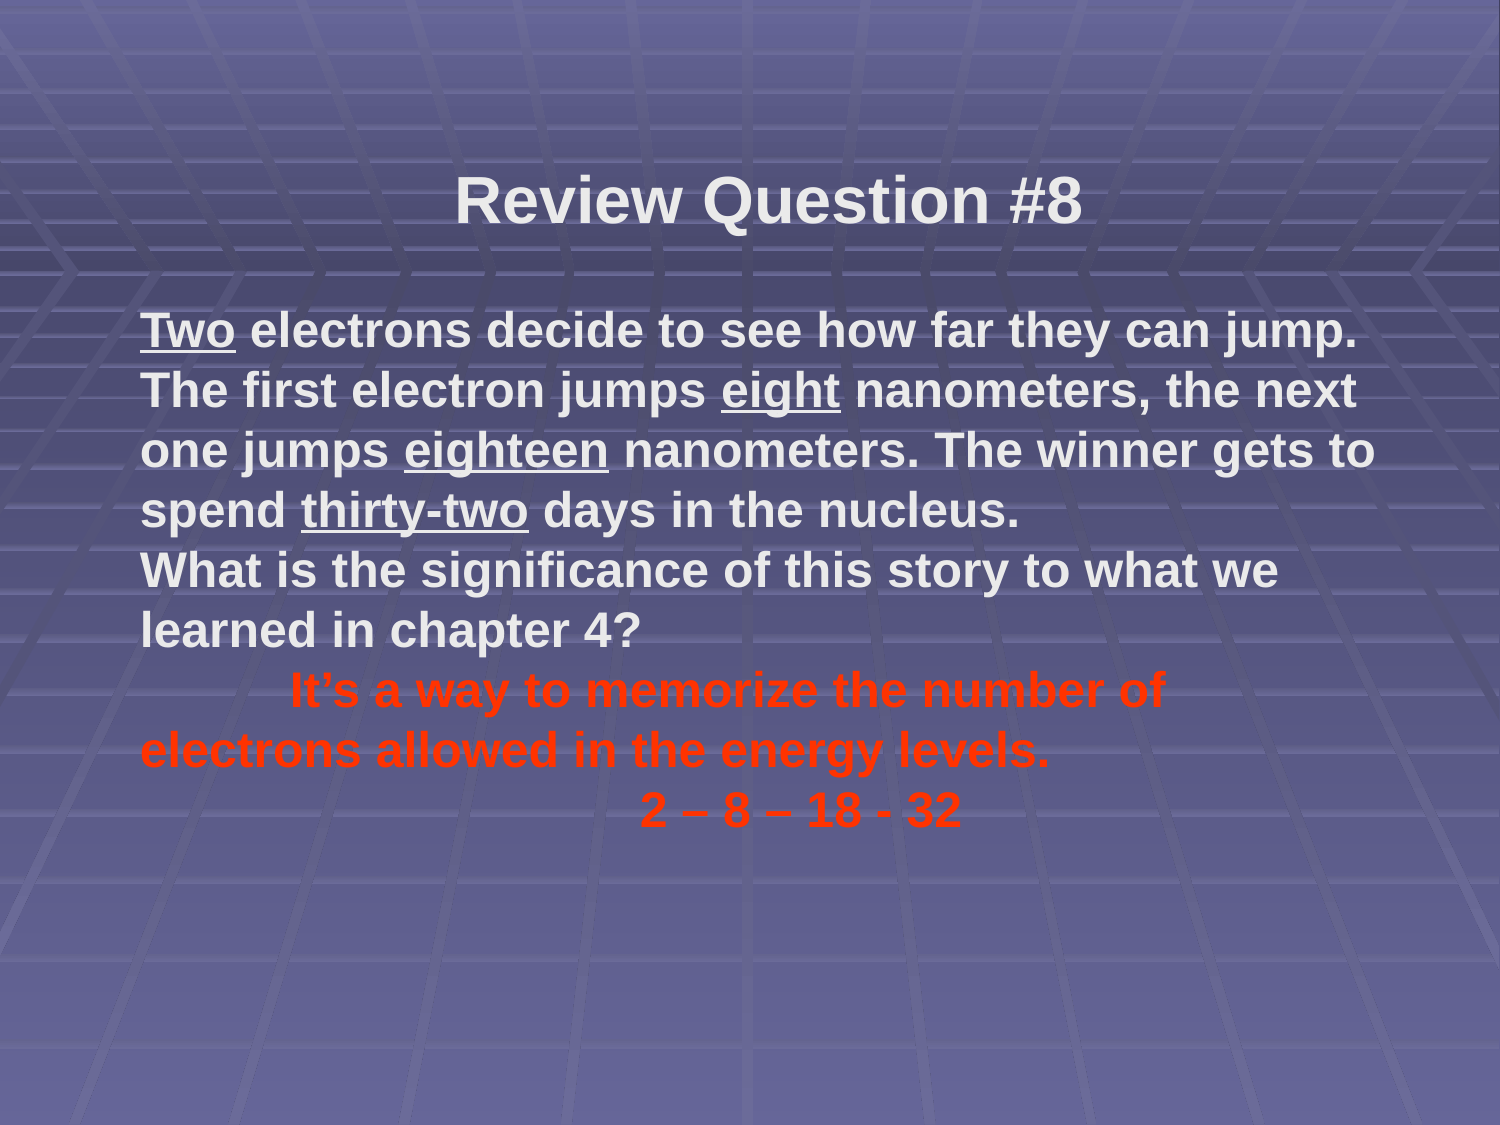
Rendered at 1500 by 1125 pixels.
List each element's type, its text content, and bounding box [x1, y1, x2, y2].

text_box Review Question #8 Two electrons decide to see how far they can jump. The first electron jumps eight nanometers, the next one jumps eighteen nanometers. The winner gets to spend thirty-two days in the nucleus. What is the significance of this story to what we learned in chapter 4? It’s a way to memorize the number of electrons allowed in the energy levels. 2 – 8 – 18 - 32 [125, 149, 1414, 845]
